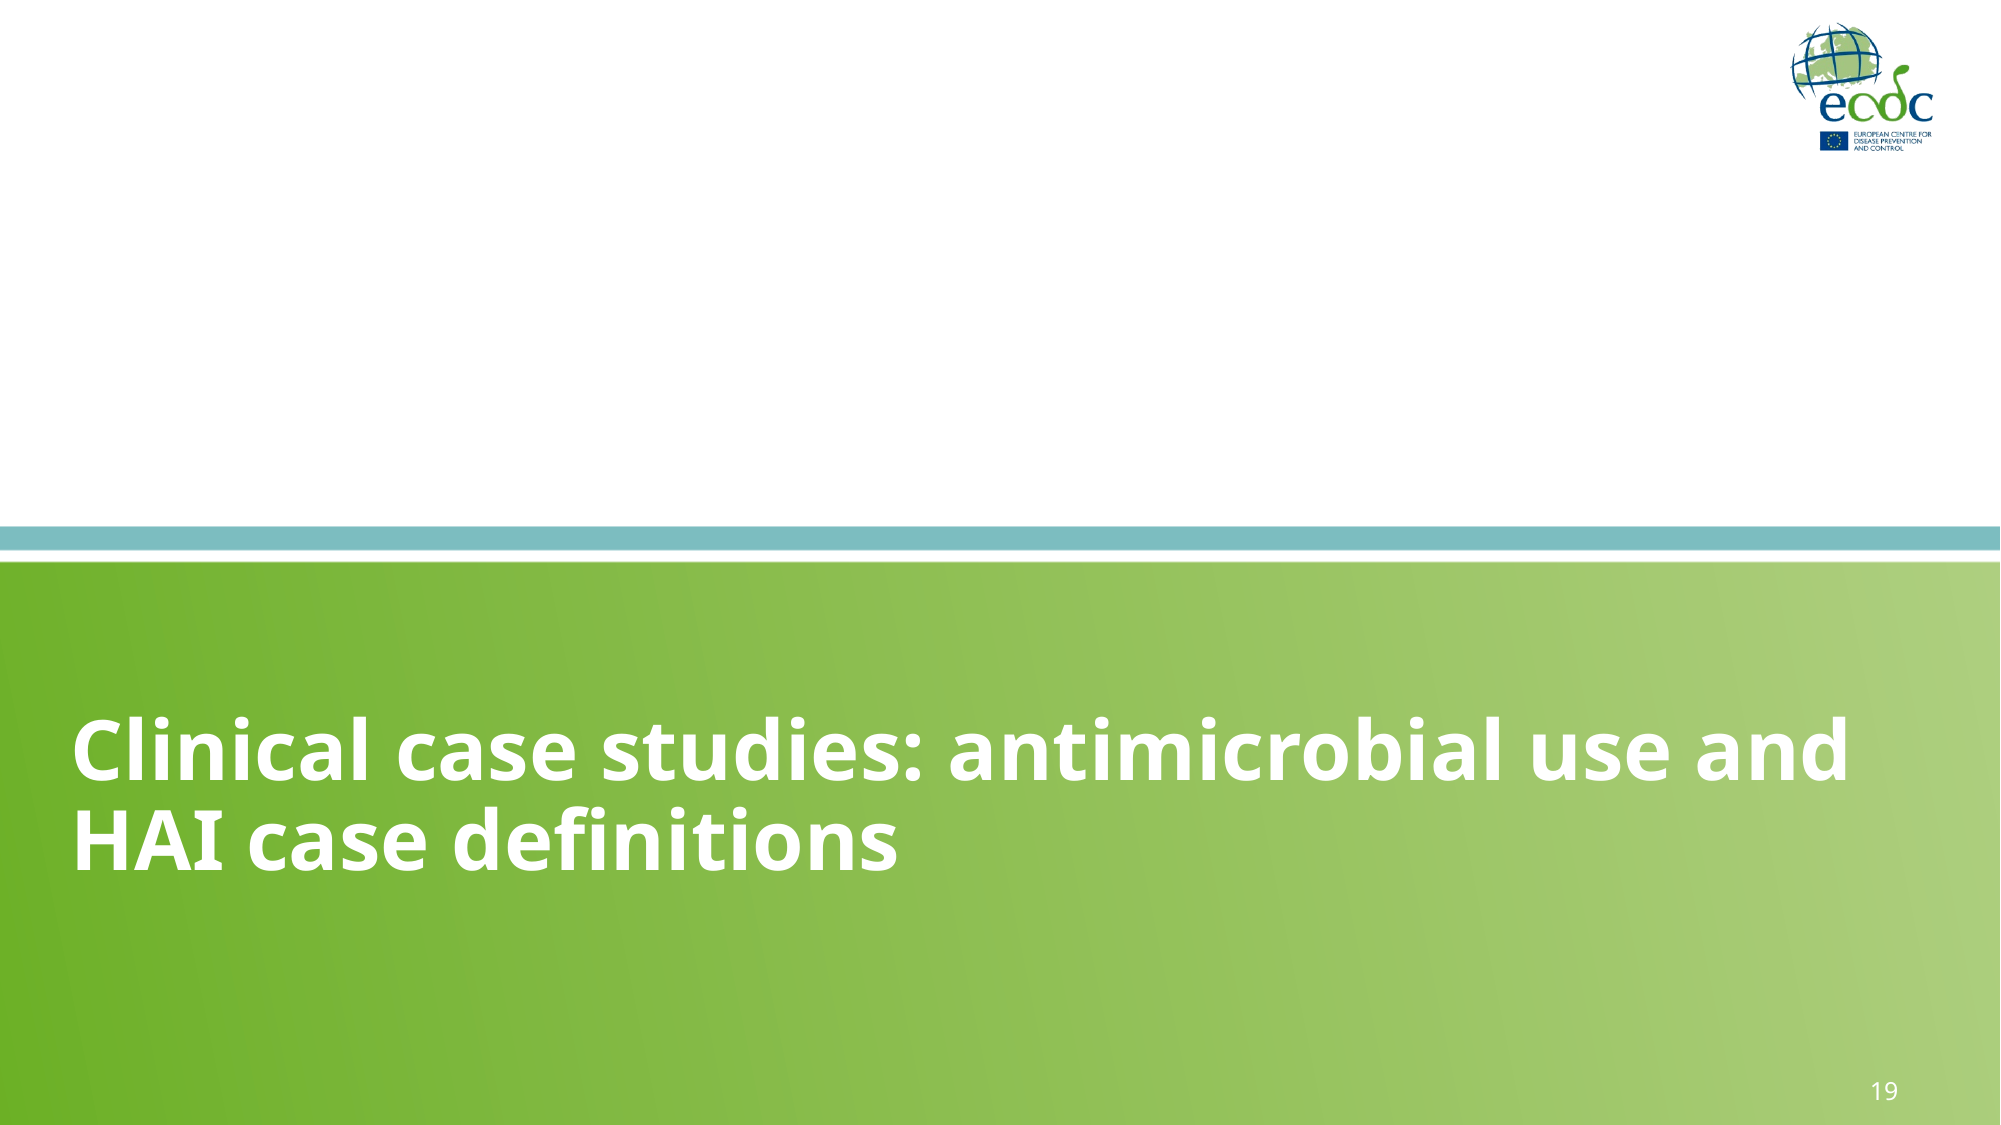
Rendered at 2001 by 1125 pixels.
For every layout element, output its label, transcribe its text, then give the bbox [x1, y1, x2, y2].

slide_number 19 [1494, 1062, 1914, 1123]
title Clinical case studies: antimicrobial use and HAI case definitions [70, 708, 1871, 1028]
picture [0, 0, 2000, 1125]
